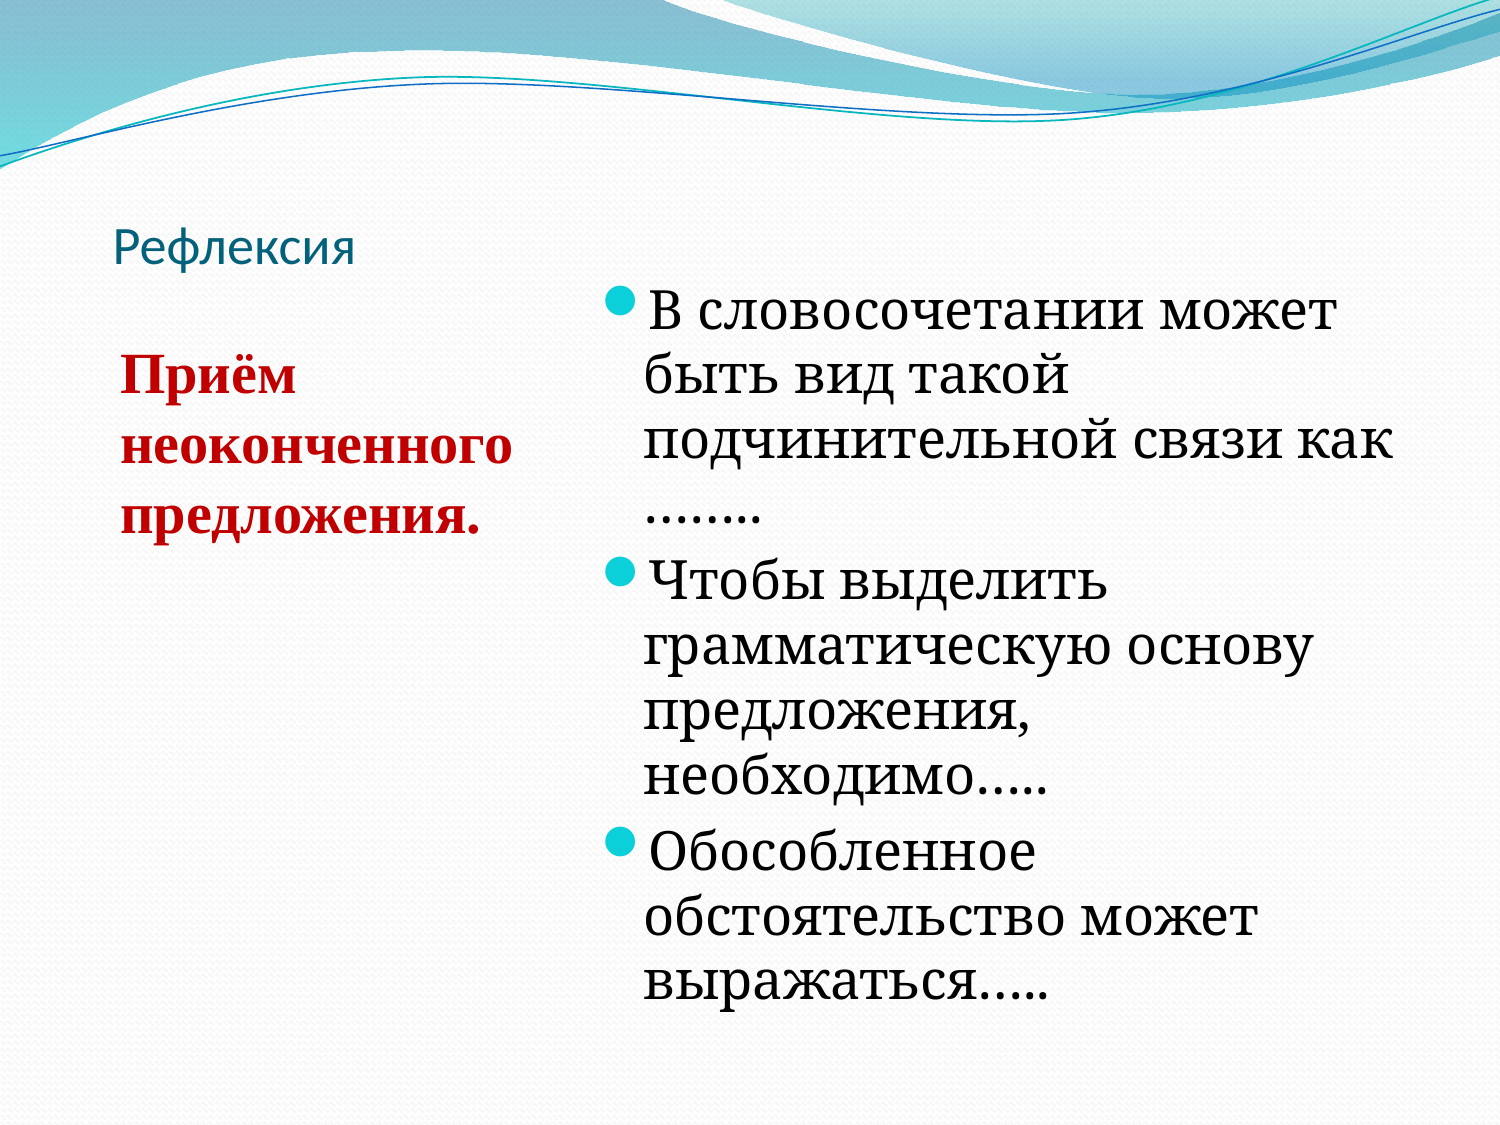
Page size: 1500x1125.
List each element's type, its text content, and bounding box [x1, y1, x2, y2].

list Приём неоконченного предложения. [117, 281, 568, 1032]
list В словосочетании может быть вид такой подчинительной связи как …….. Чтобы выделить грамматическую основу предложения, необходимо….. Обособленное обстоятельство может выражаться….. [586, 275, 1425, 1025]
title Рефлексия [112, 84, 563, 275]
